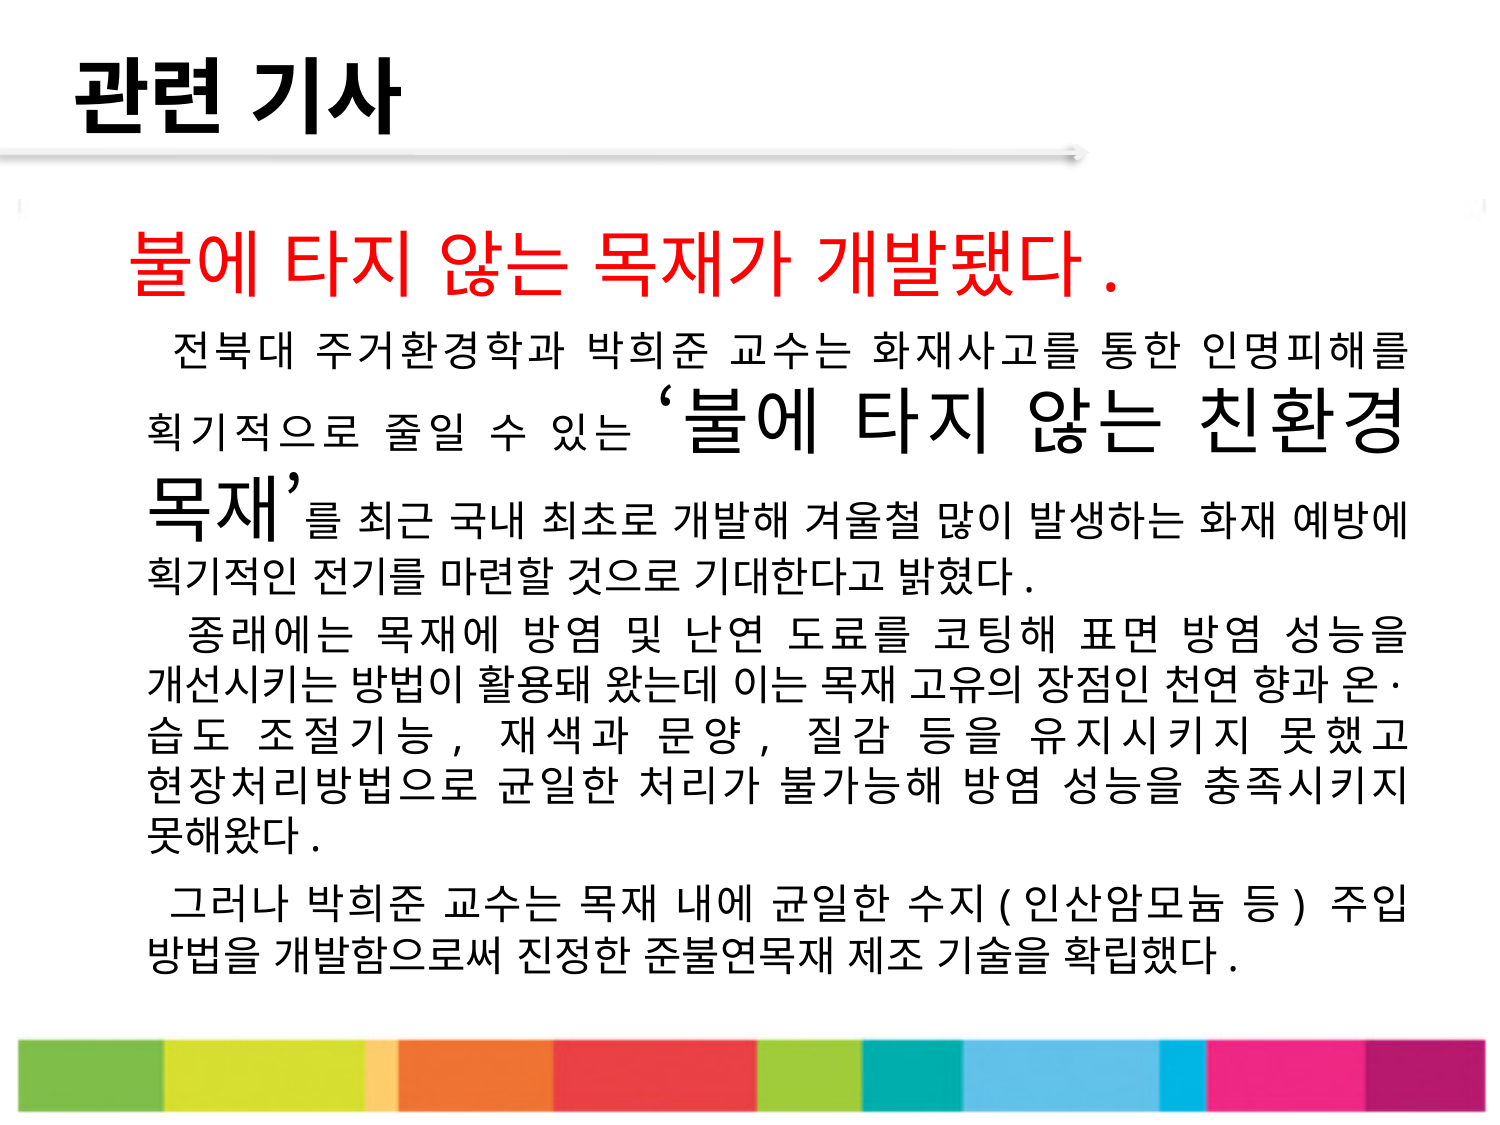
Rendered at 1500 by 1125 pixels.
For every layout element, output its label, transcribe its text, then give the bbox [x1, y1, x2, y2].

title 관련 기사 [58, 0, 1409, 188]
picture [0, 198, 1500, 1125]
